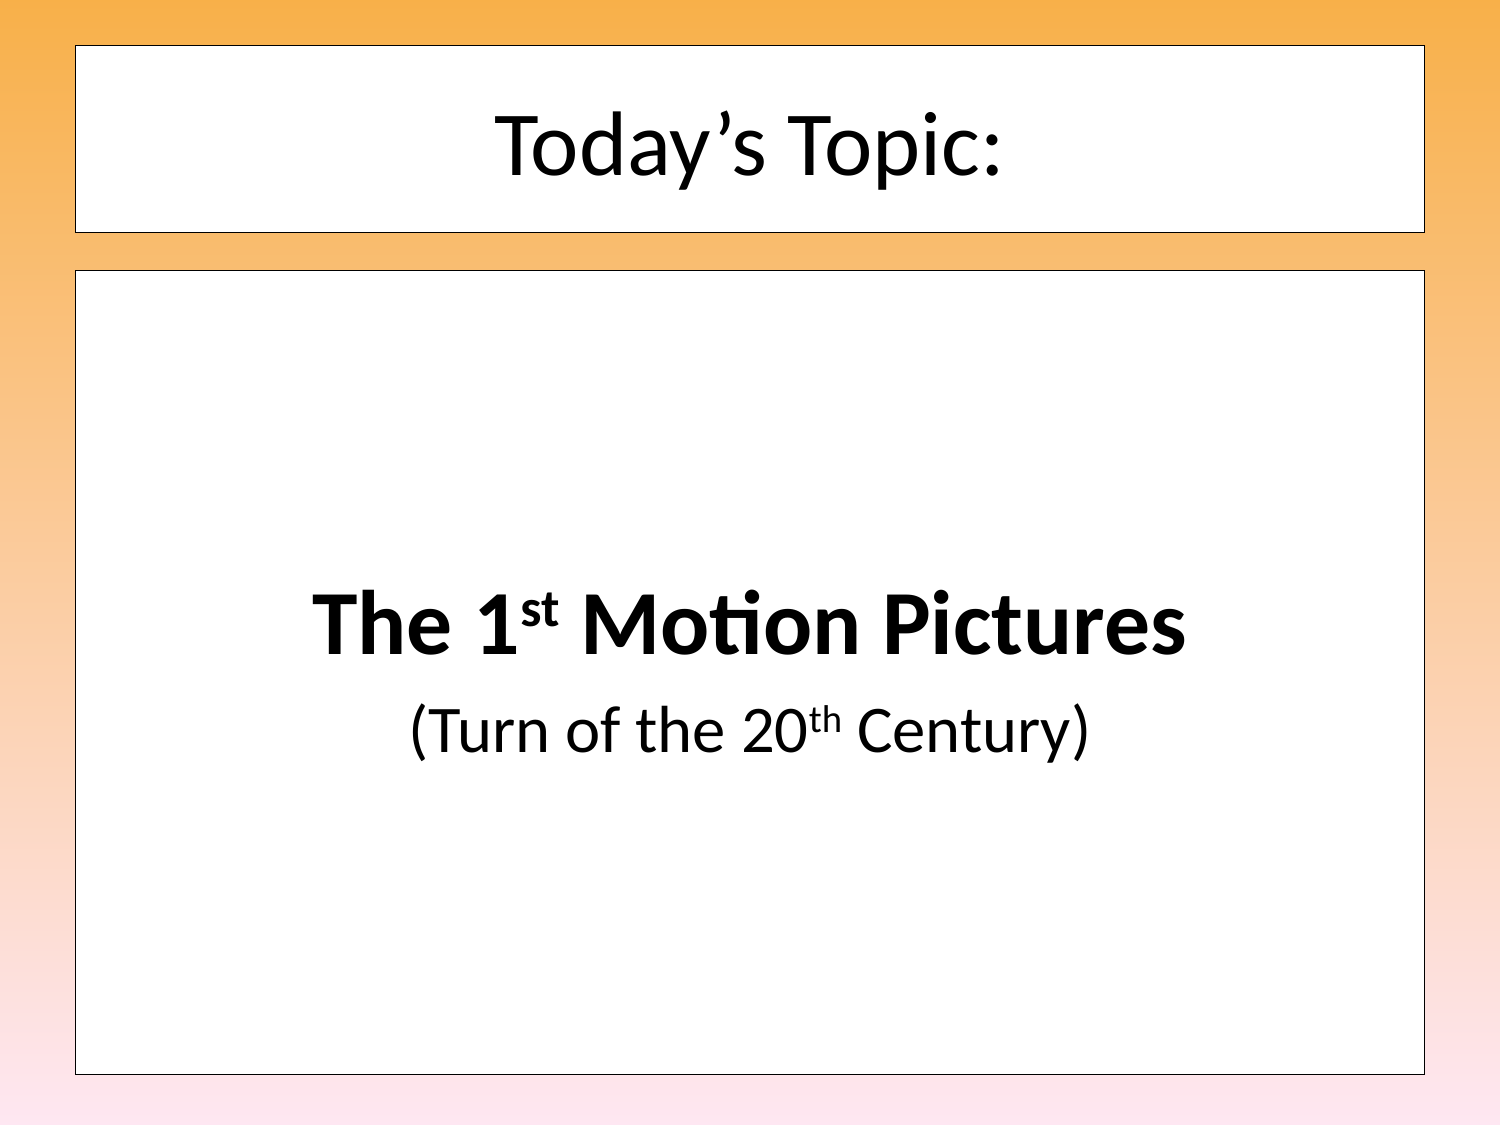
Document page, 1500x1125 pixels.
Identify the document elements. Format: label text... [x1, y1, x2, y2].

list The 1st Motion Pictures (Turn of the 20th Century) [75, 270, 1425, 1075]
title Today’s Topic: [75, 45, 1425, 233]
